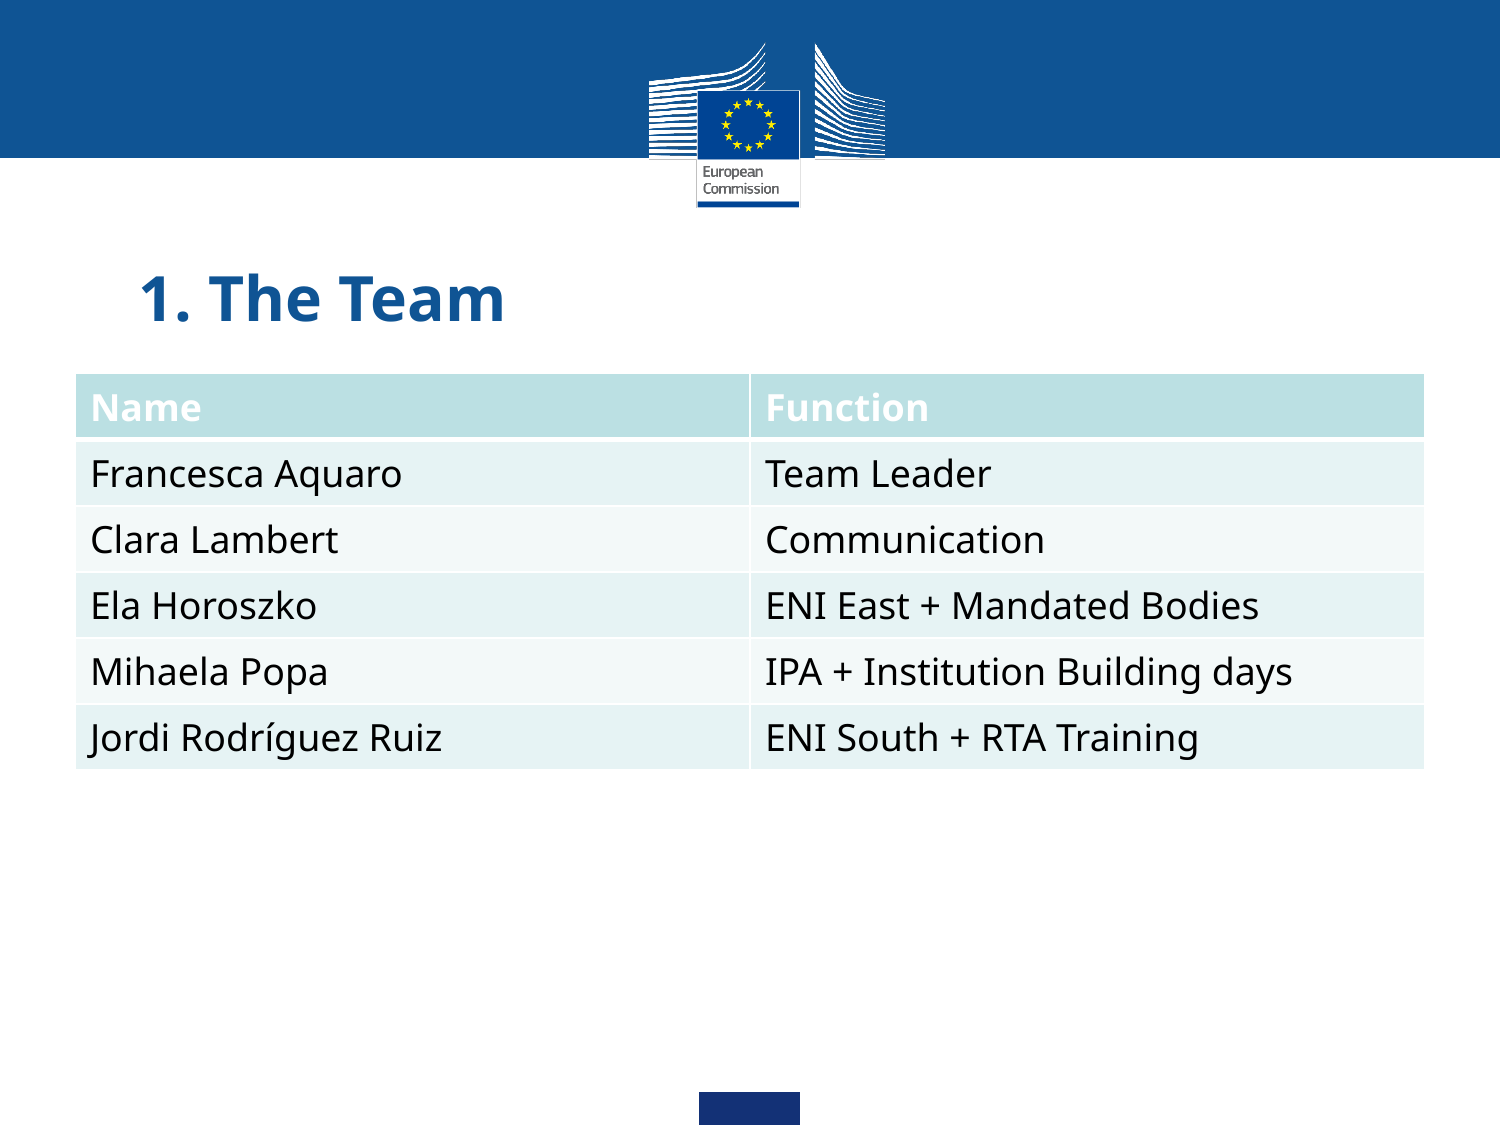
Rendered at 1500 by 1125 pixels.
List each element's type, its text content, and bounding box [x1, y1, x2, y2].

table_cell Communication [751, 507, 1424, 571]
table_cell IPA + Institution Building days [751, 639, 1424, 703]
title 1. The Team [64, 219, 1415, 374]
table_cell Team Leader [751, 442, 1424, 505]
table_cell Jordi Rodríguez Ruiz [76, 705, 749, 769]
table_header Name [76, 374, 749, 437]
table_cell ENI East + Mandated Bodies [751, 573, 1424, 637]
table_cell Ela Horoszko [76, 573, 749, 637]
table_cell Mihaela Popa [76, 639, 749, 703]
table_cell ENI South + RTA Training [751, 705, 1424, 769]
table_cell Clara Lambert [76, 507, 749, 571]
table_cell Francesca Aquaro [76, 442, 749, 505]
table_header Function [751, 374, 1424, 437]
picture [649, 42, 885, 208]
